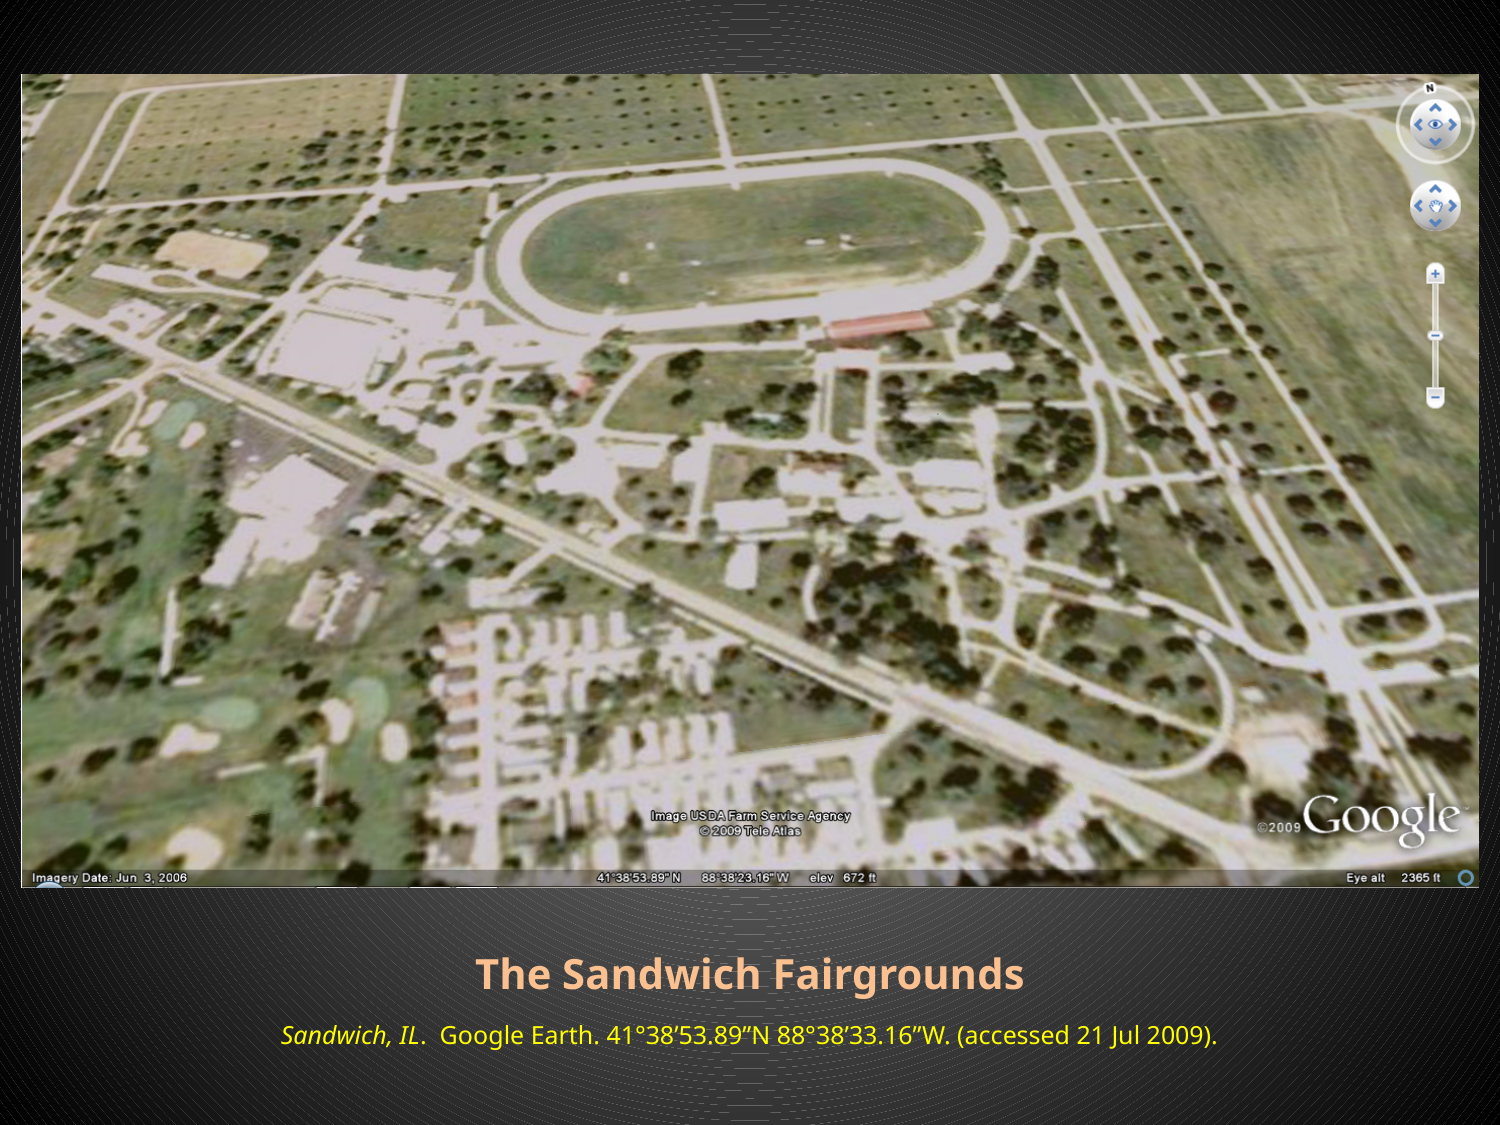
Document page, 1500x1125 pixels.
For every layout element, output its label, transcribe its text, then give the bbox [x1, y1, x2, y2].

list Sandwich, IL. Google Earth. 41°38’53.89”N 88°38’33.16”W. (accessed 21 Jul 2009). [37, 1012, 1463, 1088]
picture [21, 74, 1479, 888]
title The Sandwich Fairgrounds [50, 912, 1450, 1006]
